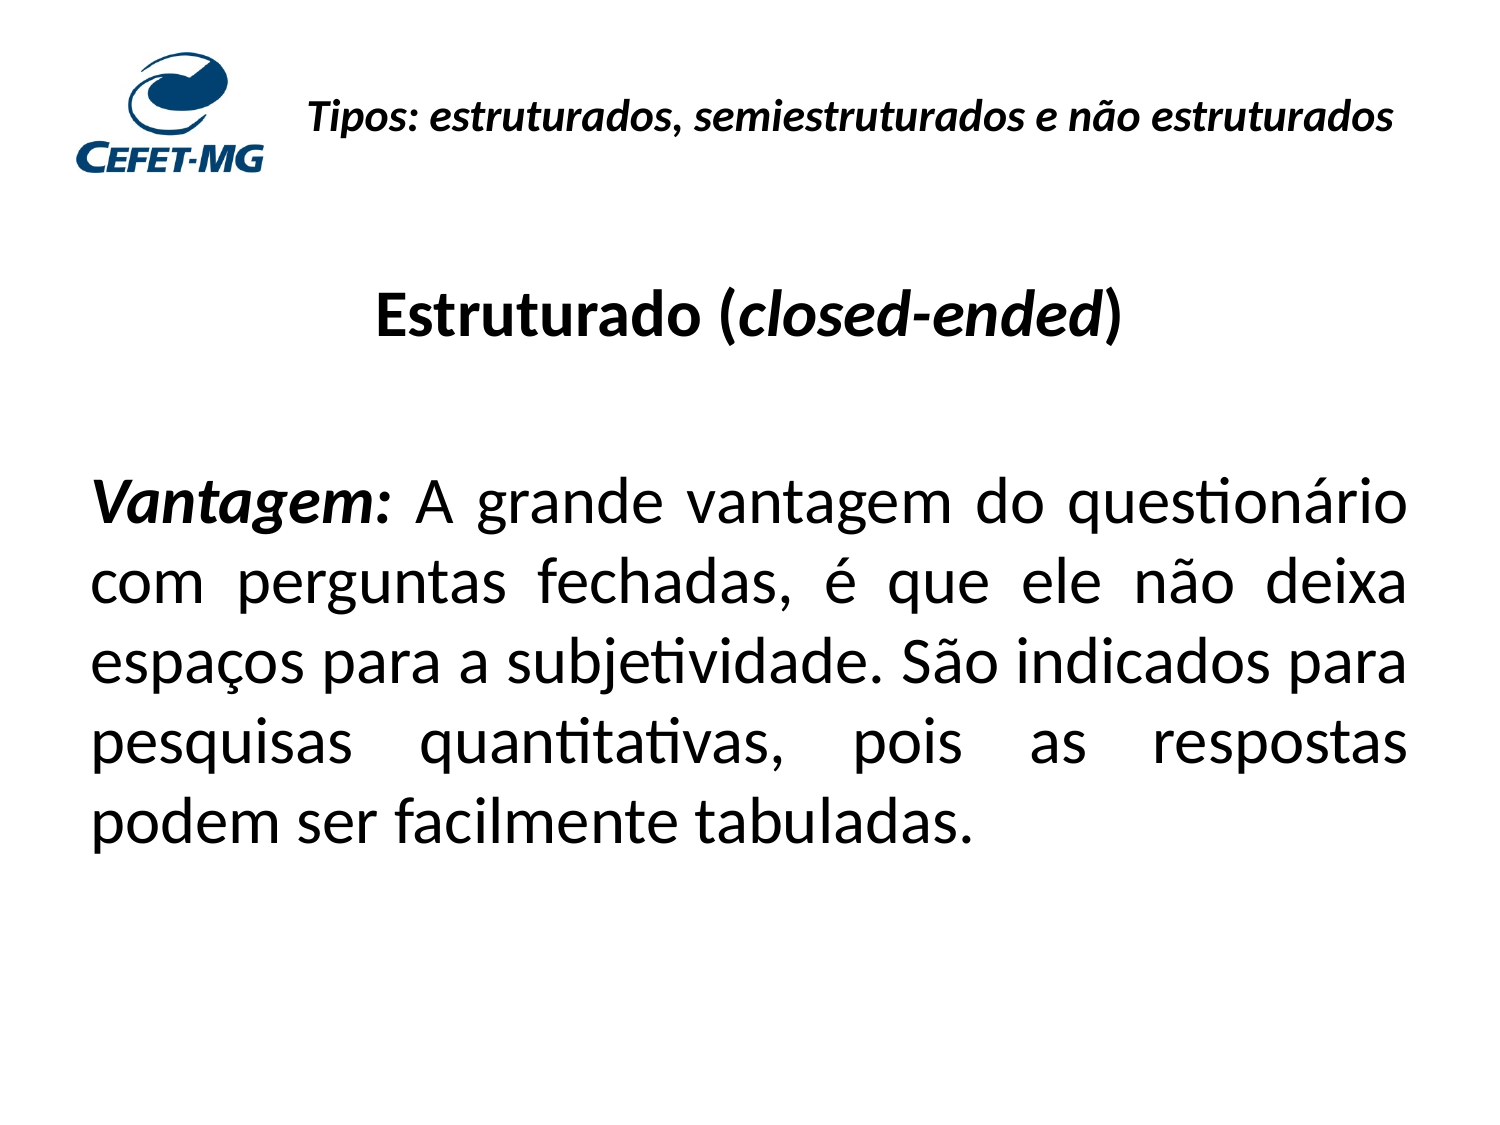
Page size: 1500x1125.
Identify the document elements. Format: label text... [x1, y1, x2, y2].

text_box Tipos: estruturados, semiestruturados e não estruturados [277, 78, 1424, 149]
list Estruturado (closed-ended) Vantagem: A grande vantagem do questionário com perguntas fechadas, é que ele não deixa espaços para a subjetividade. São indicados para pesquisas quantitativas, pois as respostas podem ser facilmente tabuladas. [75, 262, 1425, 1005]
picture [76, 51, 264, 173]
